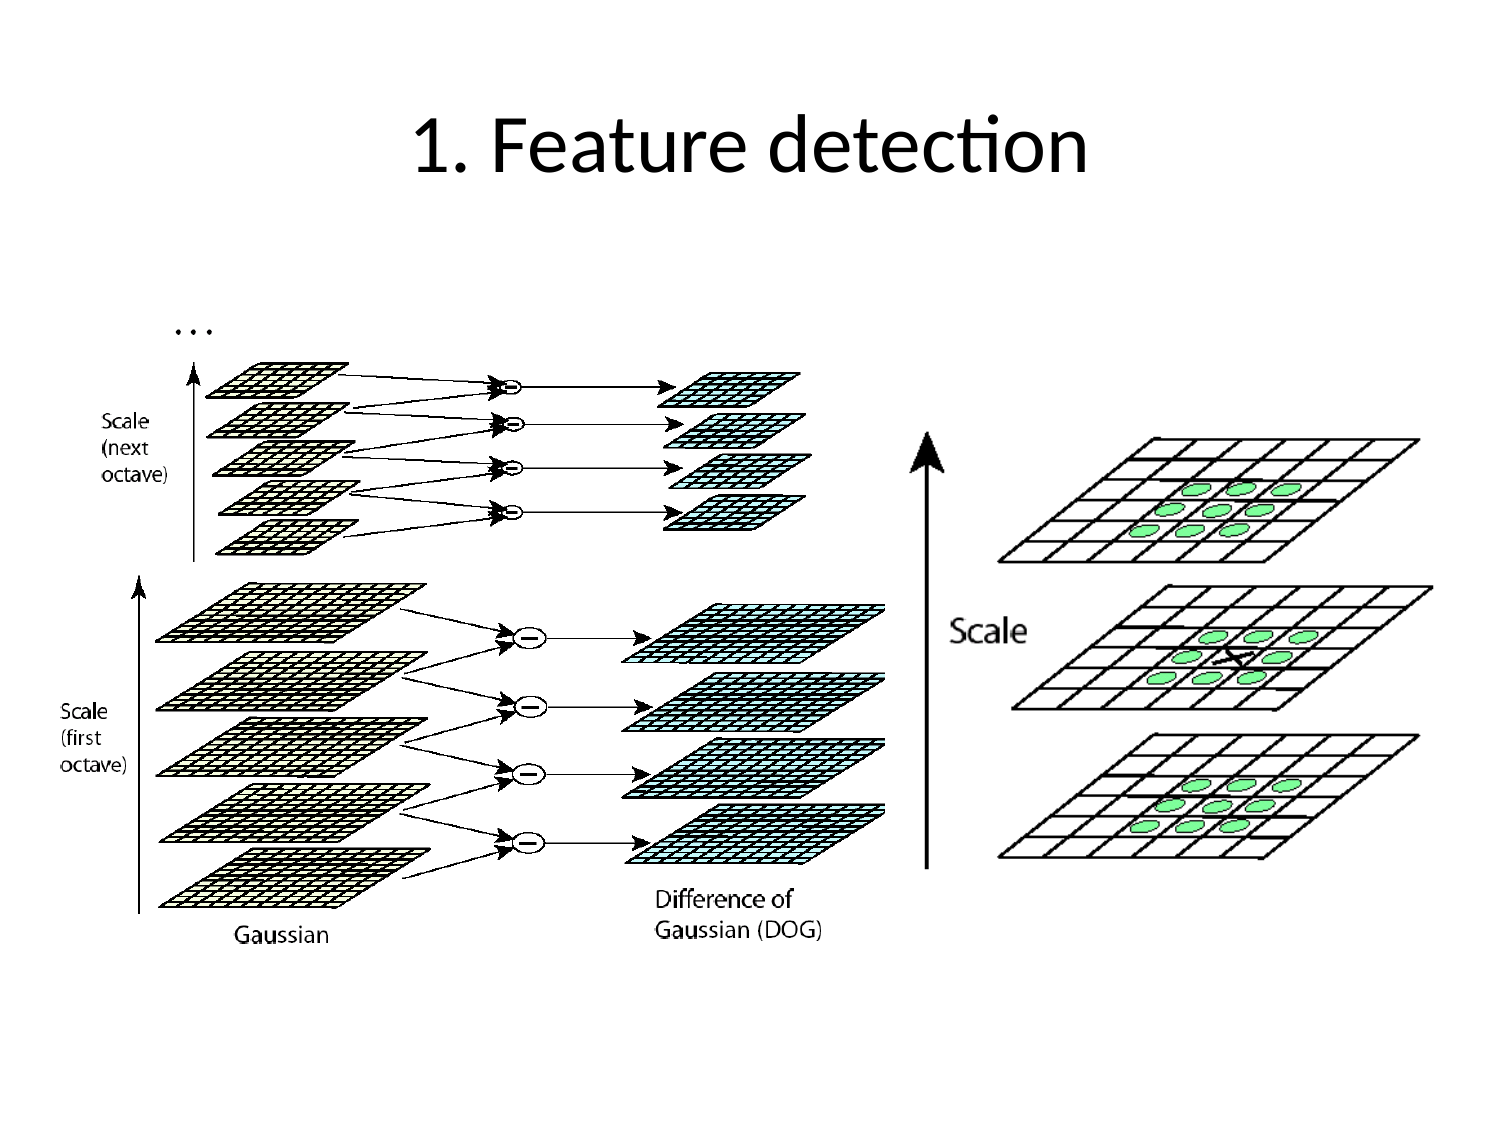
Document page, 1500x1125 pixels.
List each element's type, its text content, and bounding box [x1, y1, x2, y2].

picture [38, 312, 913, 956]
title 1. Feature detection [75, 45, 1425, 233]
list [884, 388, 1463, 909]
